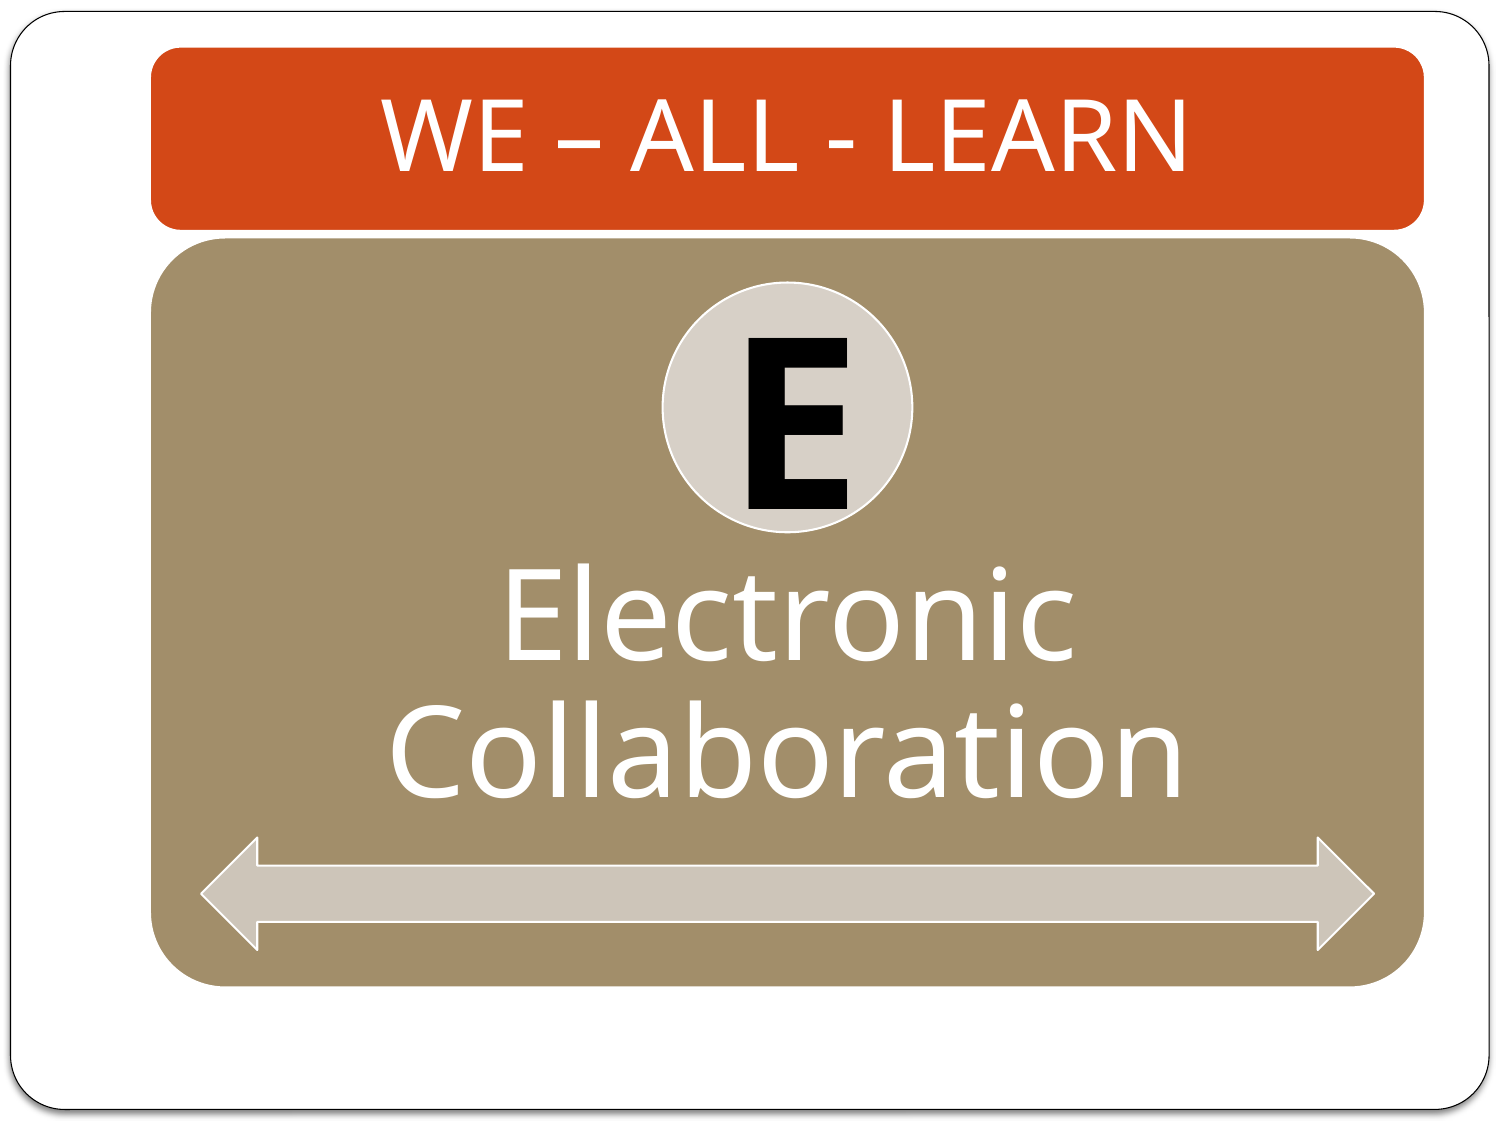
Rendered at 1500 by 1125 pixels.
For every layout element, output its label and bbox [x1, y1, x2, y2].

text_box [149, 237, 1426, 988]
text_box [149, 44, 1426, 233]
